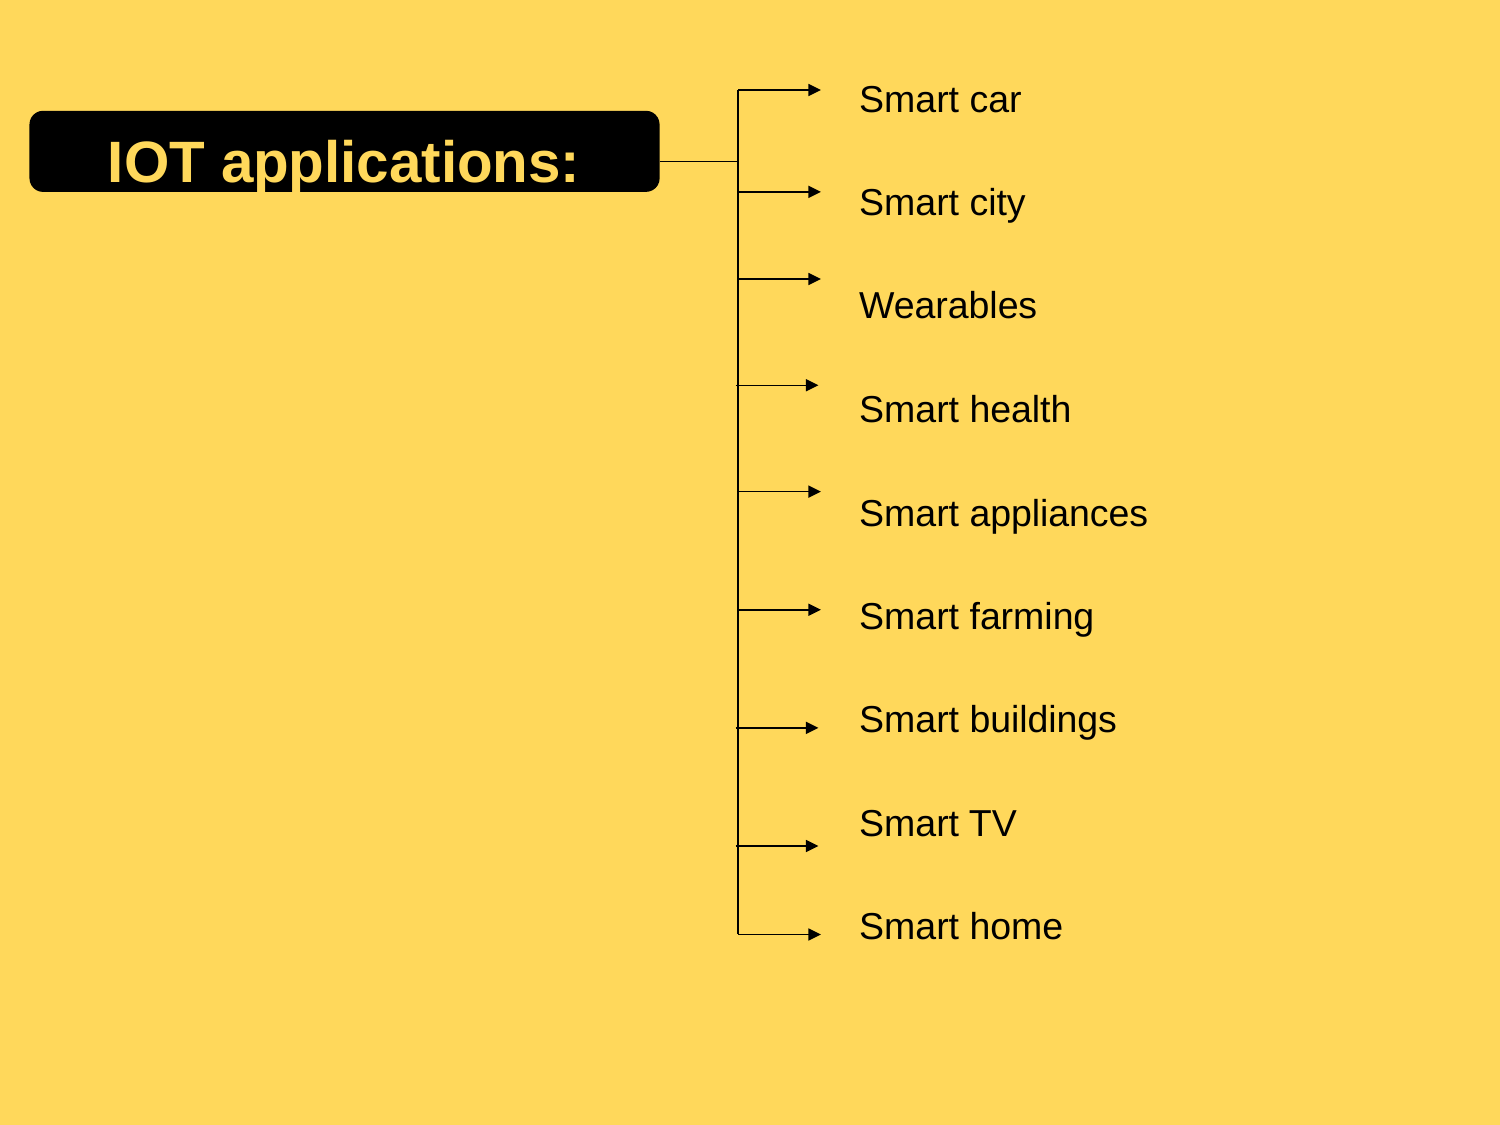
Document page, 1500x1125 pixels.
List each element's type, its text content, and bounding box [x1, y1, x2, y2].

text_box [596, 108, 654, 194]
text_box [27, 108, 93, 195]
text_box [659, 89, 822, 935]
text_box Smart car Smart city Wearables Smart health Smart appliances Smart farming Smart buildings Smart TV Smart home [844, 60, 1500, 955]
text_box IOT applications: [93, 106, 596, 202]
